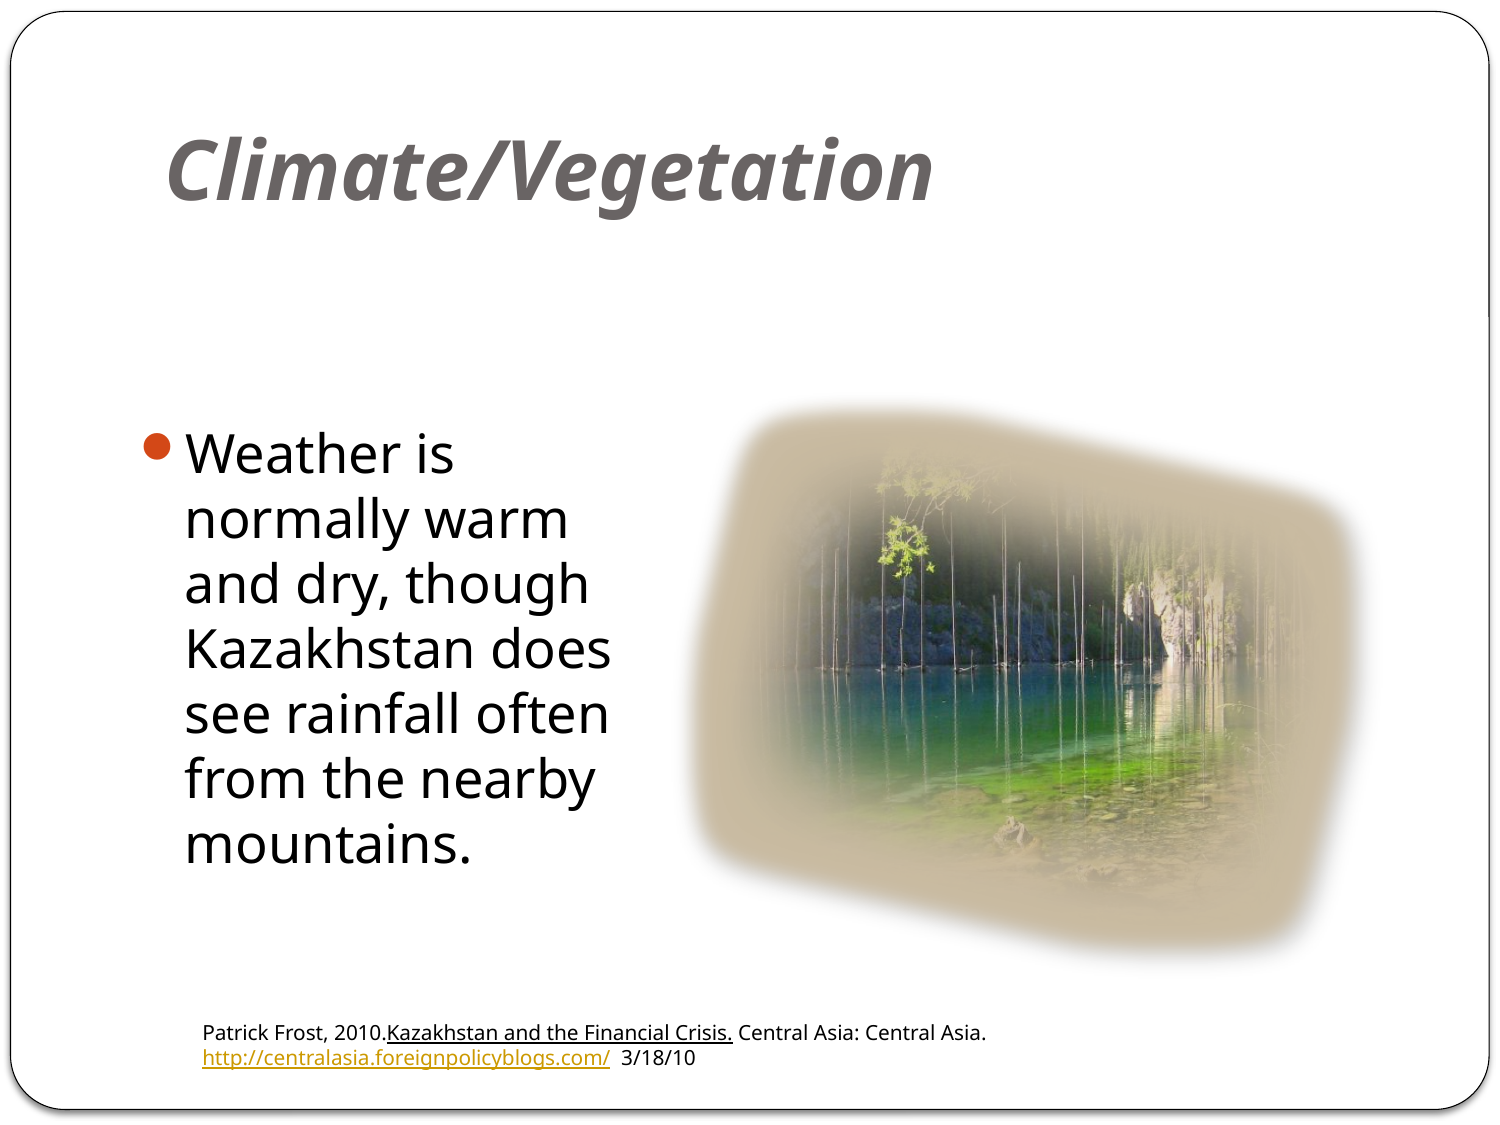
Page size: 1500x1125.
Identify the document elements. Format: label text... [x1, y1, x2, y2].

title Climate/Vegetation [150, 45, 1425, 233]
list Weather is normally warm and dry, though Kazakhstan does see rainfall often from the nearby mountains. [125, 412, 650, 813]
text_box Patrick Frost, 2010.Kazakhstan and the Financial Crisis. Central Asia: Central Asia. http://centralasia.foreignpolicyblogs.com/ 3/18/10 [187, 1012, 1363, 1081]
picture [699, 437, 1346, 922]
